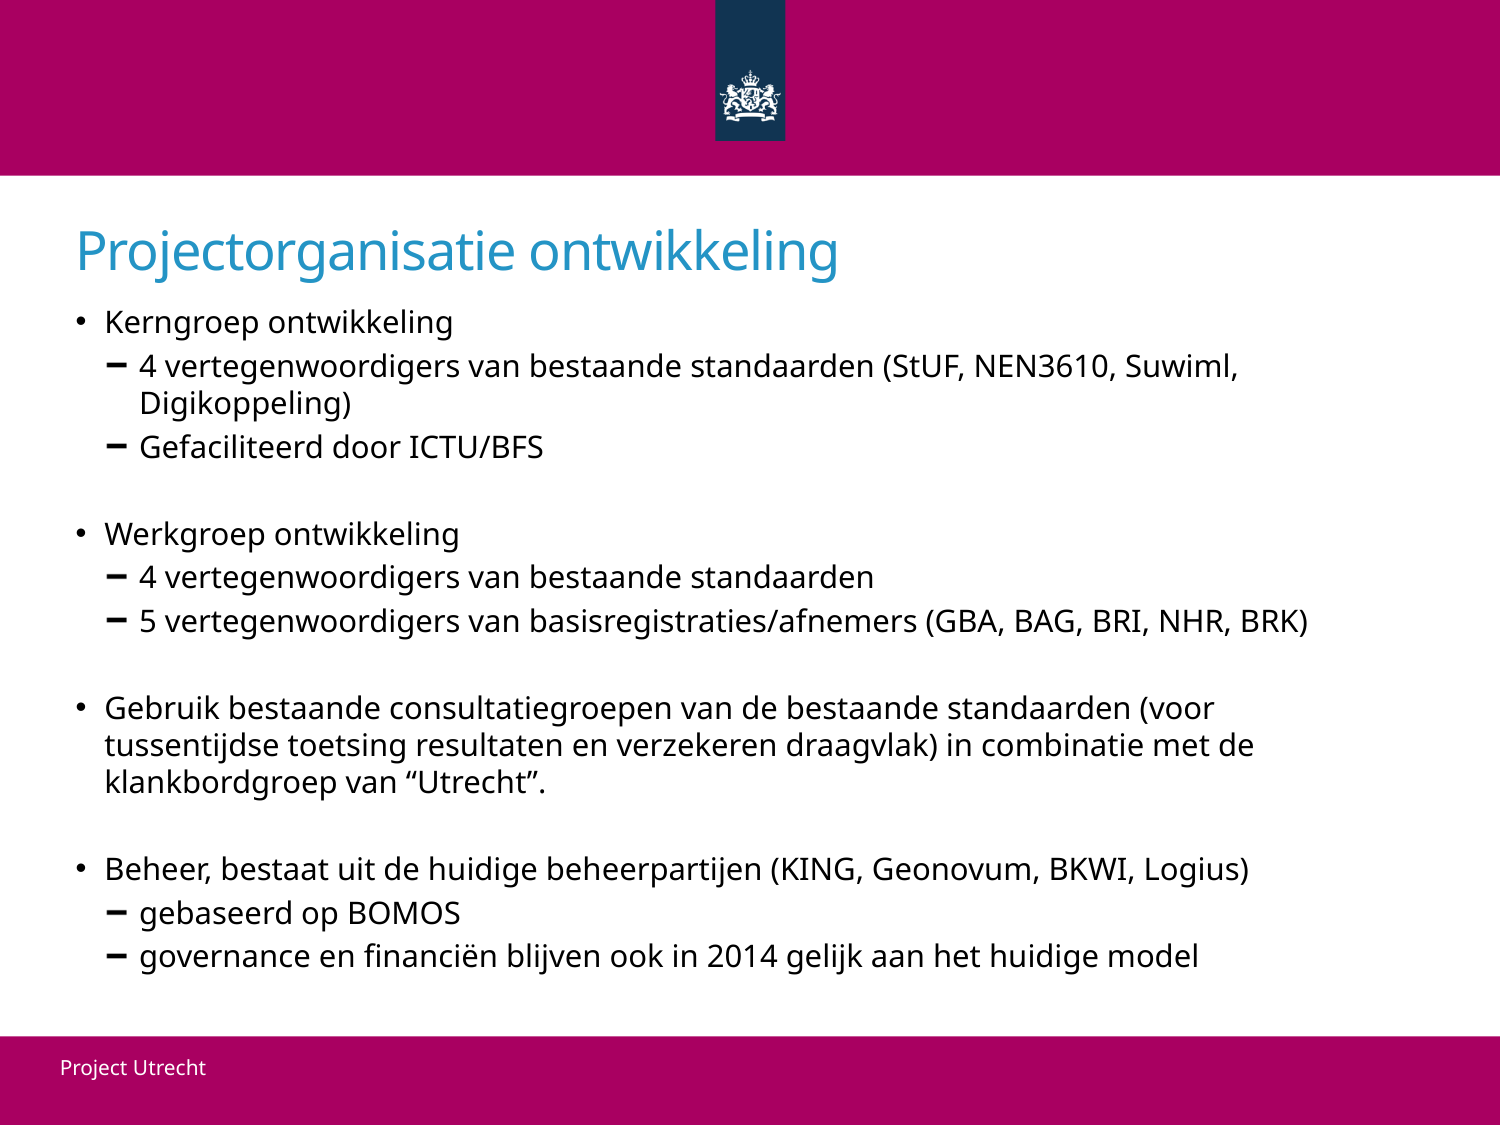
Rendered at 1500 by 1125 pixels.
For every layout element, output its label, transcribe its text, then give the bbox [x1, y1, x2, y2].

picture [98, 898, 139, 926]
list Kerngroep ontwikkeling 4 vertegenwoordigers van bestaande standaarden (StUF, NEN3610, Suwiml, Digikoppeling) Gefaciliteerd door ICTU/BFS Werkgroep ontwikkeling 4 vertegenwoordigers van bestaande standaarden 5 vertegenwoordigers van basisregistraties/afnemers (GBA, BAG, BRI, NHR, BRK) Gebruik bestaande consultatiegroepen van de bestaande standaarden (voor tussentijdse toetsing resultaten en verzekeren draagvlak) in combinatie met de klankbordgroep van “Utrecht”. Beheer, bestaat uit de huidige beheerpartijen (KING, Geonovum, BKWI, Logius) gebaseerd op BOMOS governance en financiën blijven ook in 2014 gelijk aan het huidige model [60, 294, 1350, 997]
title Projectorganisatie ontwikkeling [60, 201, 1348, 294]
picture [98, 606, 139, 633]
picture [98, 942, 139, 969]
picture [98, 432, 139, 459]
picture [0, 0, 1500, 141]
picture [98, 351, 139, 378]
picture [98, 562, 139, 590]
